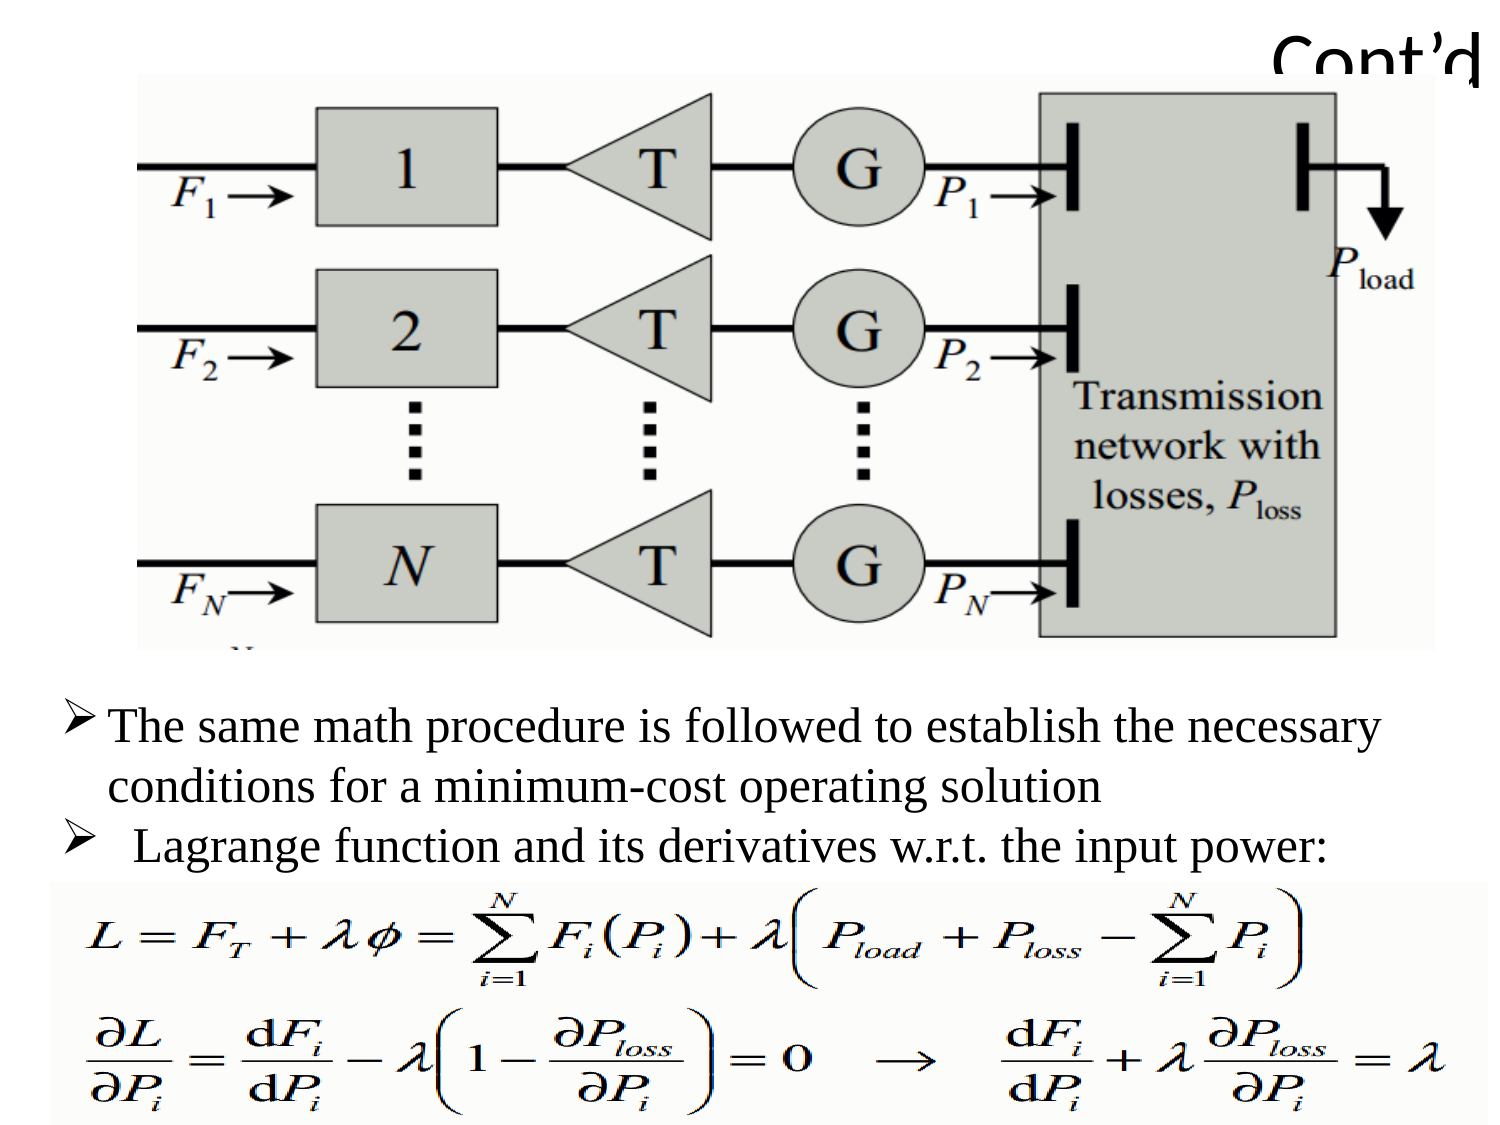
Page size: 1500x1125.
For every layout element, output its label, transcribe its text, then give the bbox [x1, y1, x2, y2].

title Cont’d [75, 0, 1500, 113]
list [137, 74, 1469, 651]
picture [49, 882, 1488, 1125]
text_box The same math procedure is followed to establish the necessary conditions for a minimum-cost operating solution Lagrange function and its derivatives w.r.t. the input power: [45, 685, 1488, 884]
